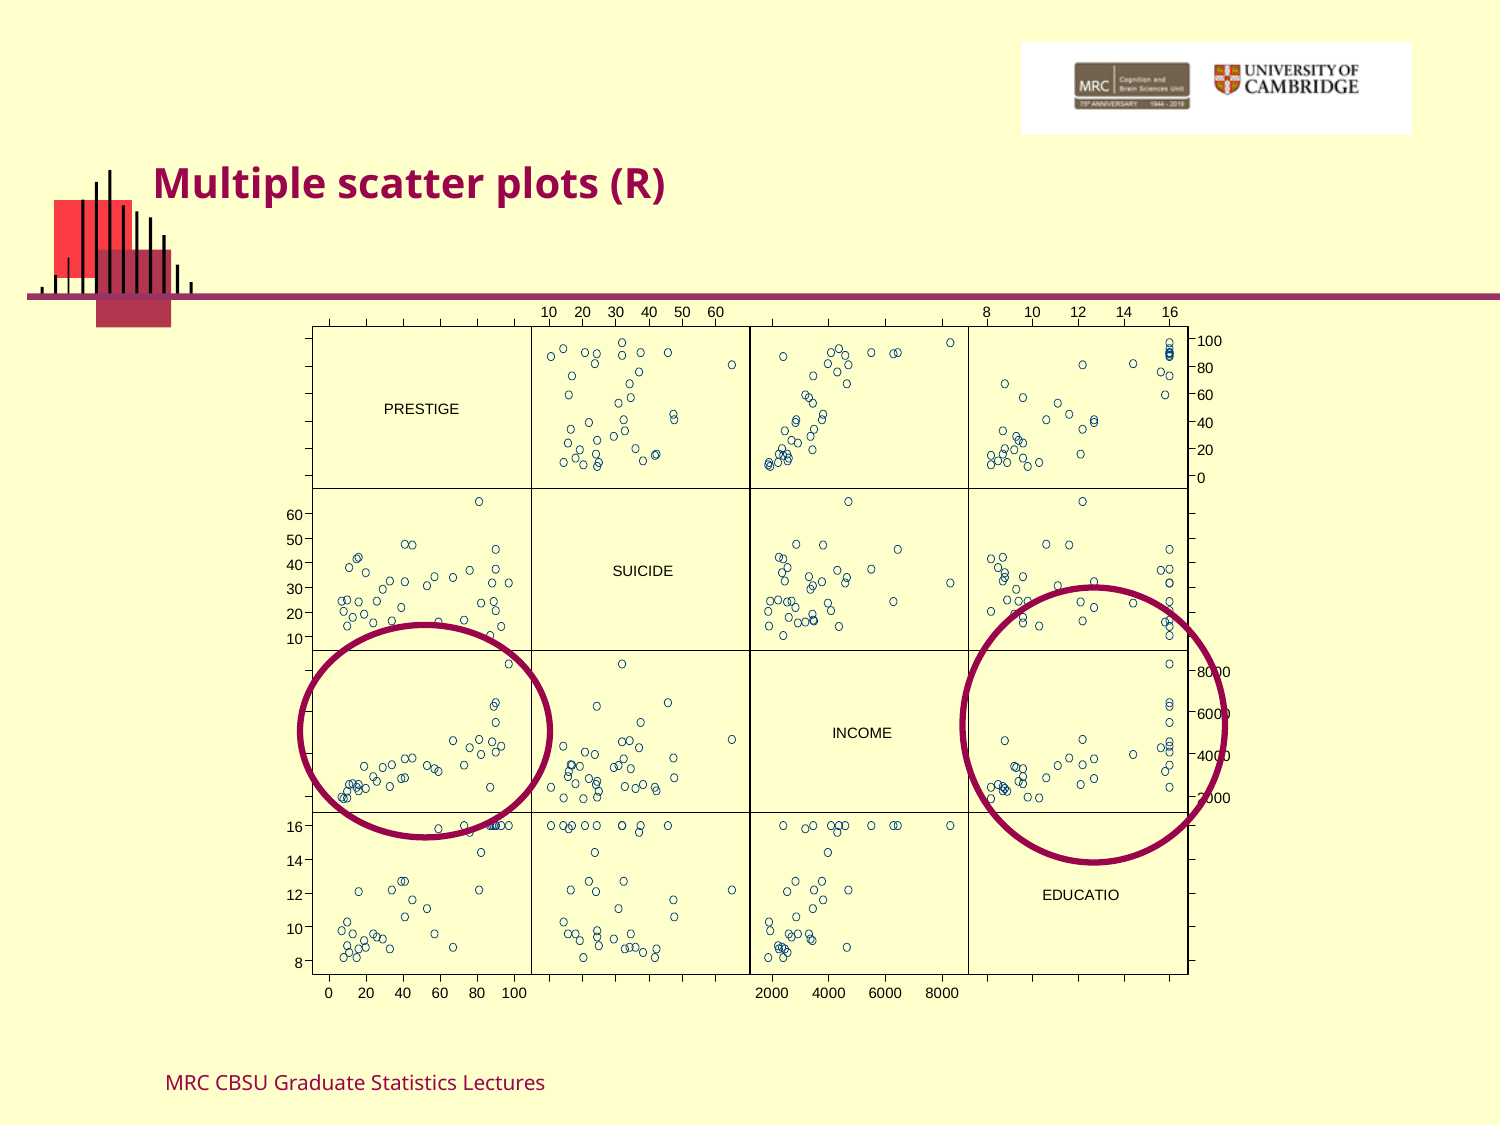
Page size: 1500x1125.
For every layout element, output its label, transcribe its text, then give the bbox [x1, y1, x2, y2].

title Multiple scatter plots (R) [137, 137, 988, 233]
picture [1021, 42, 1412, 135]
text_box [248, 262, 1252, 1038]
footer MRC CBSU Graduate Statistics Lectures [149, 1062, 988, 1101]
